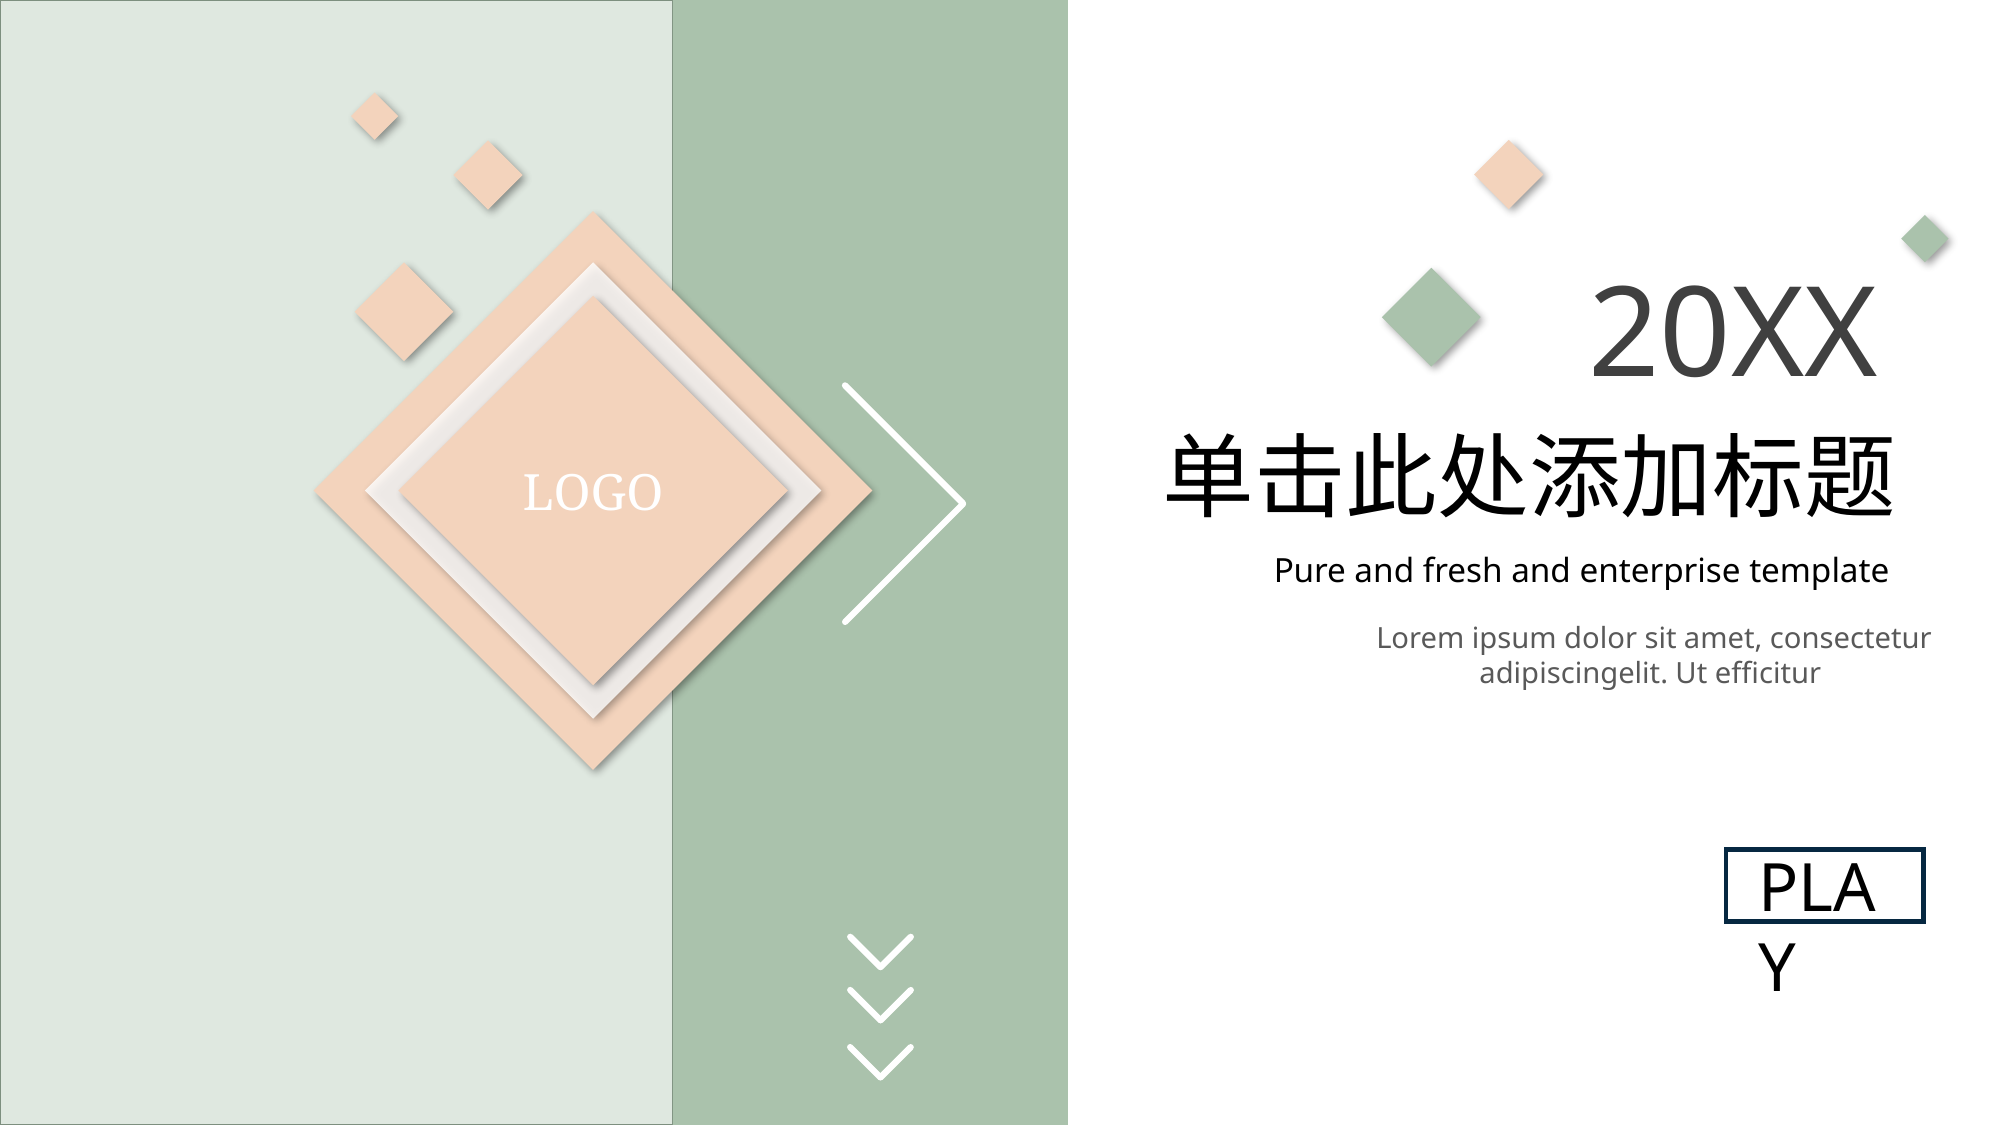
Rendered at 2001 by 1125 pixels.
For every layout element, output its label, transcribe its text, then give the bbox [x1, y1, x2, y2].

text_box [363, 260, 785, 721]
text_box [672, 0, 1069, 1125]
text_box [0, 0, 672, 1125]
text_box [1472, 138, 1545, 211]
text_box [349, 90, 400, 142]
text_box [1725, 848, 1743, 923]
text_box [451, 138, 525, 212]
text_box PLAY [1743, 837, 1924, 1013]
text_box 单击此处添加标题 [1147, 410, 1988, 536]
text_box [353, 260, 455, 363]
text_box [1899, 213, 1950, 264]
text_box 20XX [1573, 244, 1990, 410]
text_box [785, 444, 1023, 563]
text_box [1380, 266, 1483, 369]
text_box [312, 209, 828, 772]
text_box Lorem ipsum dolor sit amet, consectetur adipiscingelit. Ut efficitur [1359, 612, 1949, 697]
text_box Pure and fresh and enterprise template [1259, 542, 2000, 597]
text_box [850, 936, 911, 1078]
text_box LOGO [396, 294, 785, 687]
